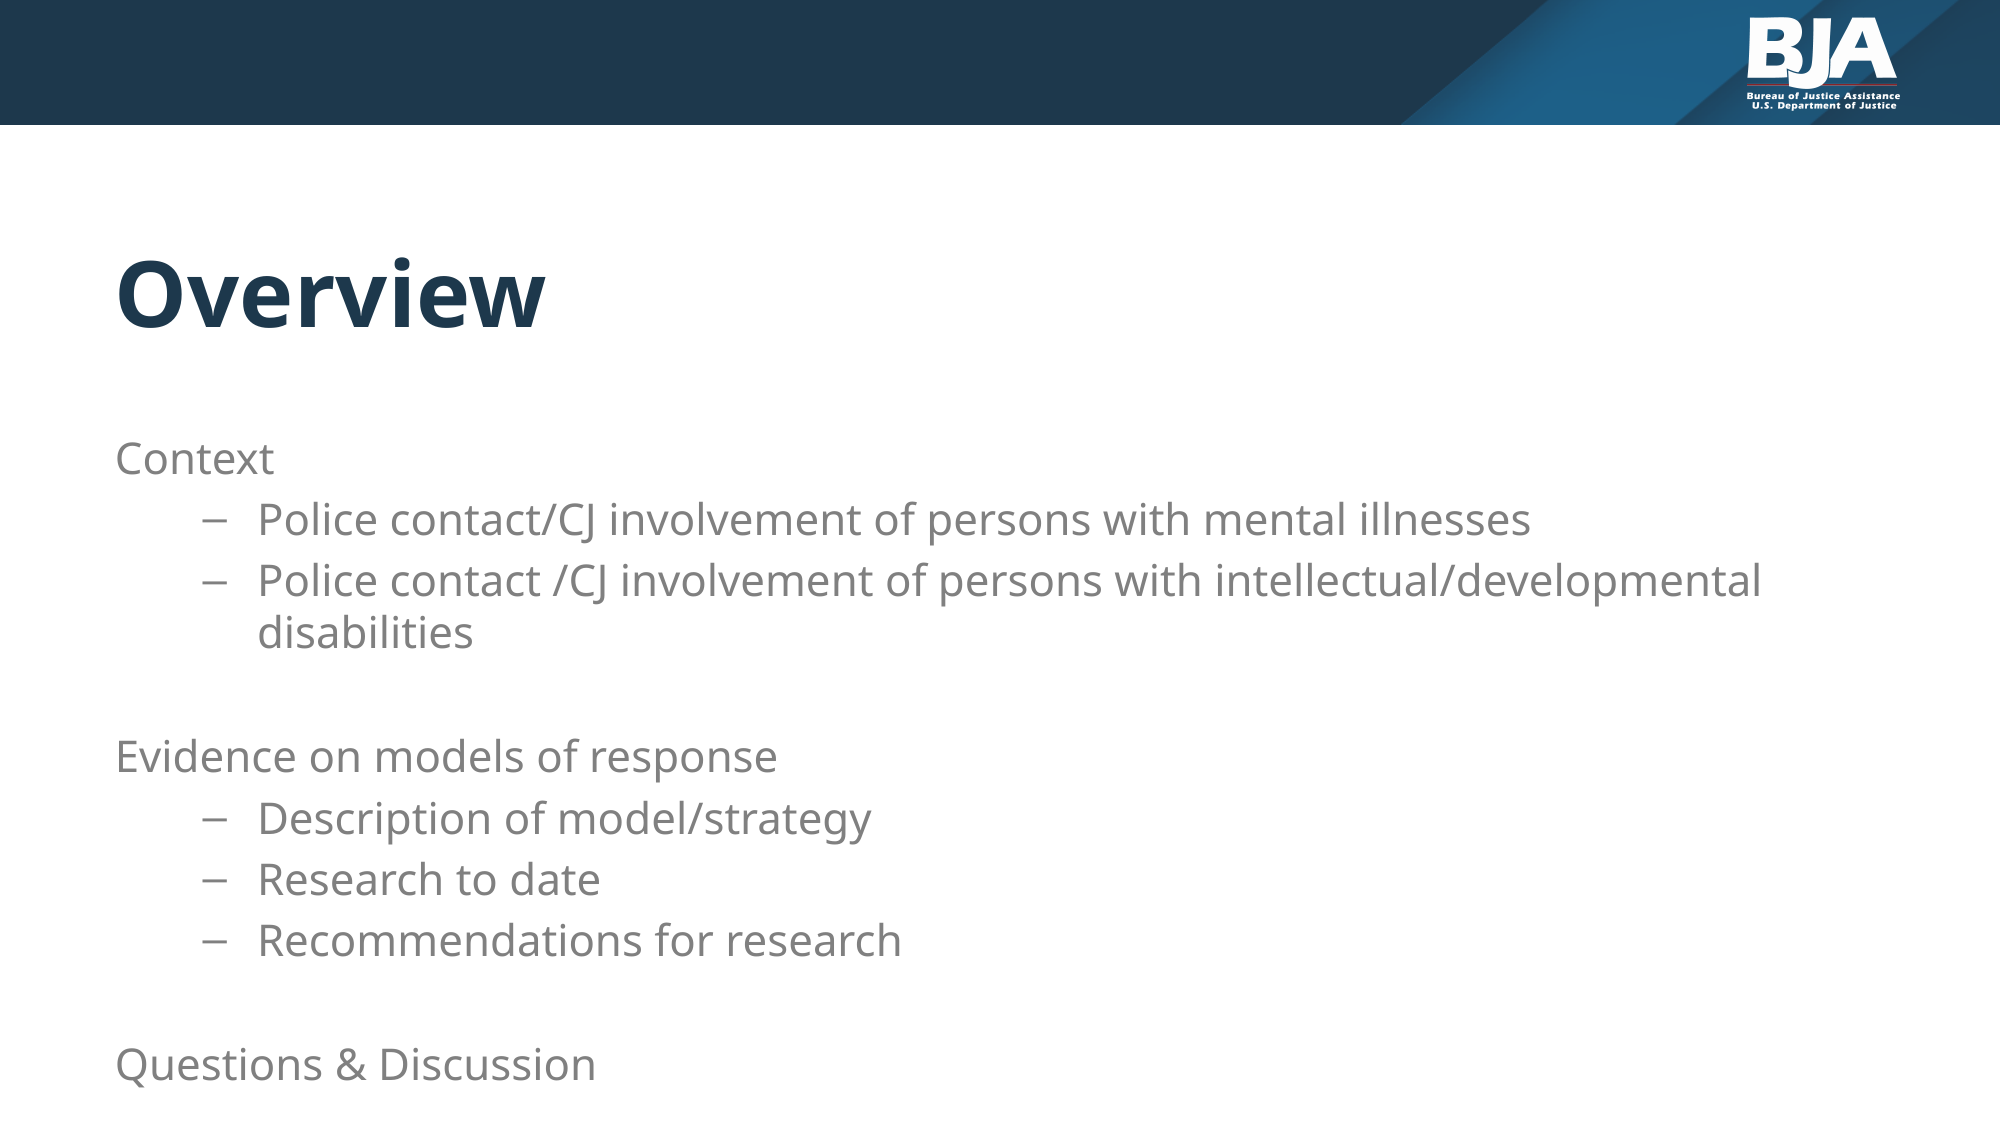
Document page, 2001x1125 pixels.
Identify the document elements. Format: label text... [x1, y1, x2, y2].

title Overview [99, 196, 1900, 384]
list Context Police contact/CJ involvement of persons with mental illnesses Police contact /CJ involvement of persons with intellectual/developmental disabilities Evidence on models of response Description of model/strategy Research to date Recommendations for research Questions & Discussion [99, 422, 1900, 1105]
picture [0, 0, 2000, 125]
